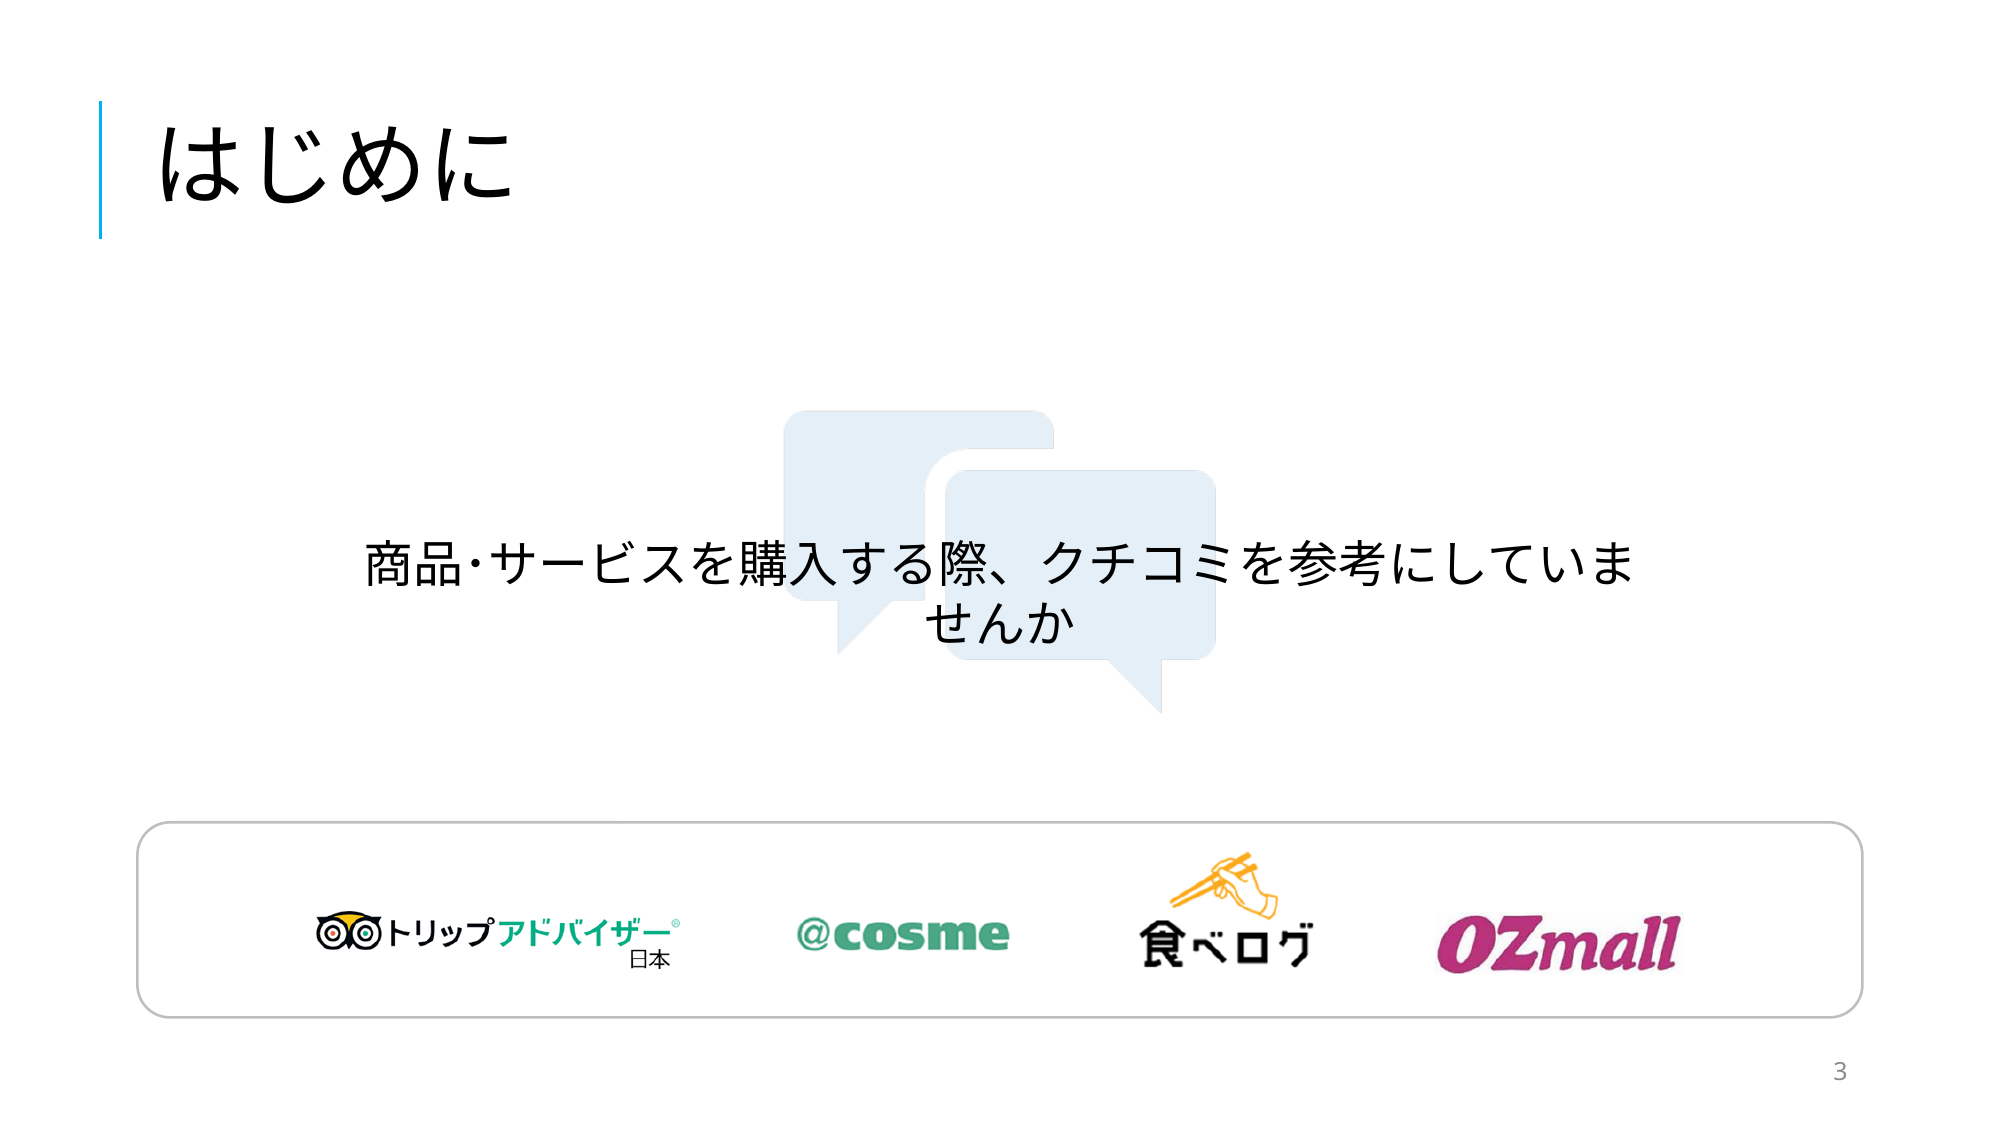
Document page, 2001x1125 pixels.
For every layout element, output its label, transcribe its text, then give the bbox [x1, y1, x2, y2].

title はじめに [137, 59, 1863, 278]
picture [316, 846, 1684, 976]
text_box 商品･サービスを購入する際、クチコミを参考にしていませんか [328, 524, 741, 660]
text_box [136, 821, 1864, 1019]
text_box 商品･サービスを購入する際、クチコミを参考にしていませんか [1259, 524, 1672, 660]
slide_number 3 [1412, 1042, 1863, 1103]
picture [741, 303, 1259, 822]
